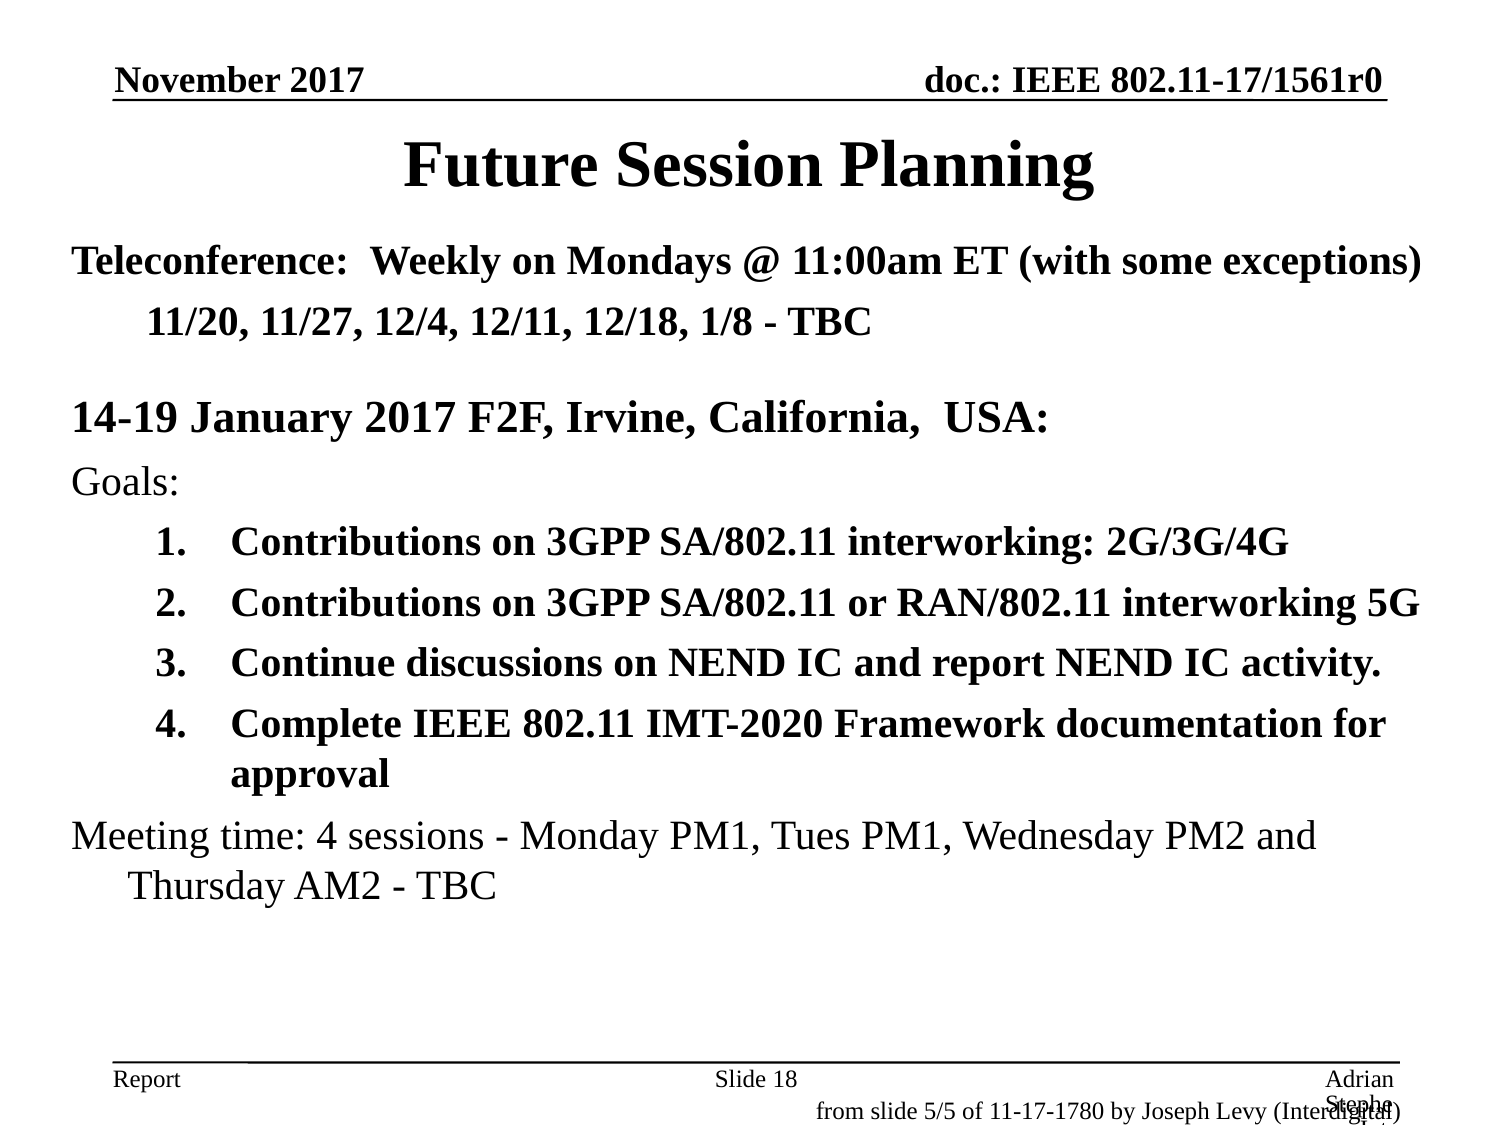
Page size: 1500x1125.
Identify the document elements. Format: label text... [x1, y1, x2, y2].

text_box from slide 5/5 of 11-17-1780 by Joseph Levy (Interdigital) [343, 1087, 1417, 1125]
text_box Future Session Planning [112, 112, 1388, 213]
slide_number Slide 18 [711, 1061, 801, 1093]
text_box Teleconference: Weekly on Mondays @ 11:00am ET (with some exceptions) 11/20, 11/27, 12/4, 12/11, 12/18, 1/8 - TBC 14-19 January 2017 F2F, Irvine, California, USA: Goals: Contributions on 3GPP SA/802.11 interworking: 2G/3G/4G Contributions on 3GPP SA/802.11 or RAN/802.11 interworking 5G Continue discussions on NEND IC and report NEND IC activity. Complete IEEE 802.11 IMT-2020 Framework documentation for approval Meeting time: 4 sessions - Monday PM1, Tues PM1, Wednesday PM2 and Thursday AM2 - TBC [56, 225, 1444, 1063]
footer Adrian Stephens, Intel Corporation [1324, 1063, 1402, 1087]
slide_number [114, 54, 374, 101]
